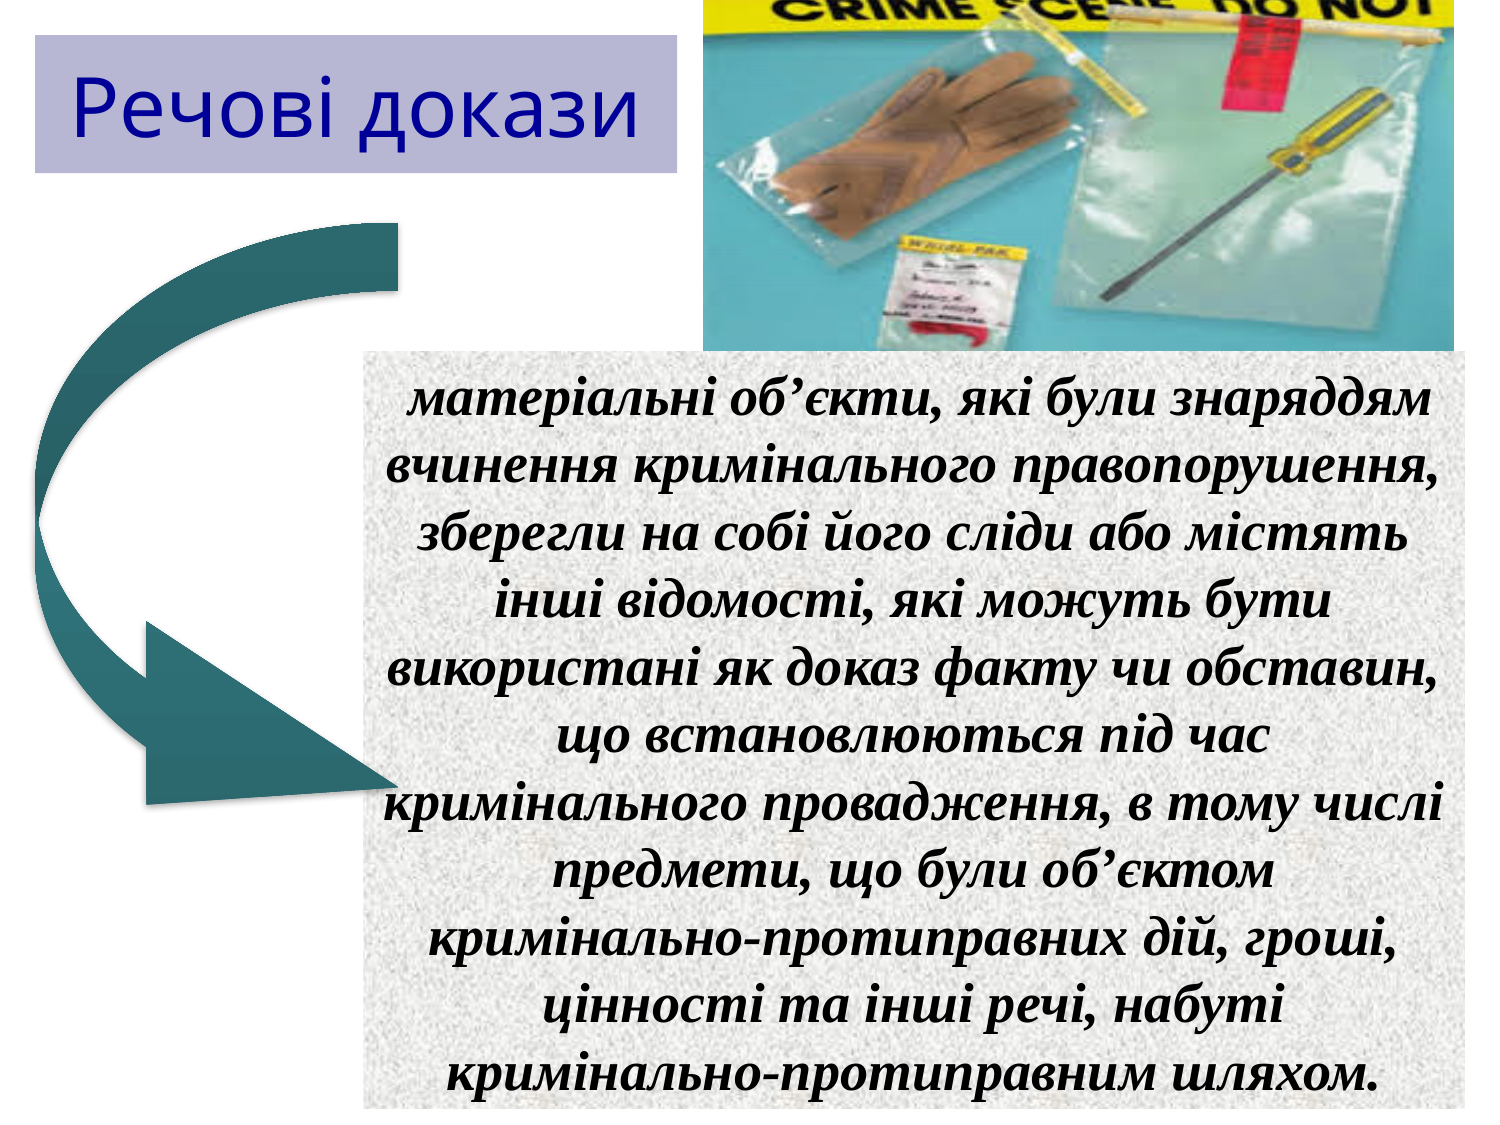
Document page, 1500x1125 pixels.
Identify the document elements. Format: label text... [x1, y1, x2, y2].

text_box матеріальні об’єкти, які були знаряддям вчинення кримінального правопорушення, зберегли на собі його сліди або містять інші відомості, які можуть бути використані як доказ факту чи обставин, що встановлюються під час кримінального провадження, в тому числі предмети, що були об’єктом кримінально-протиправних дій, гроші, цінності та інші речі, набуті кримінально-протиправним шляхом. [363, 351, 1465, 1109]
title Речові докази [35, 35, 678, 174]
text_box [35, 222, 399, 805]
picture [702, 0, 1454, 364]
